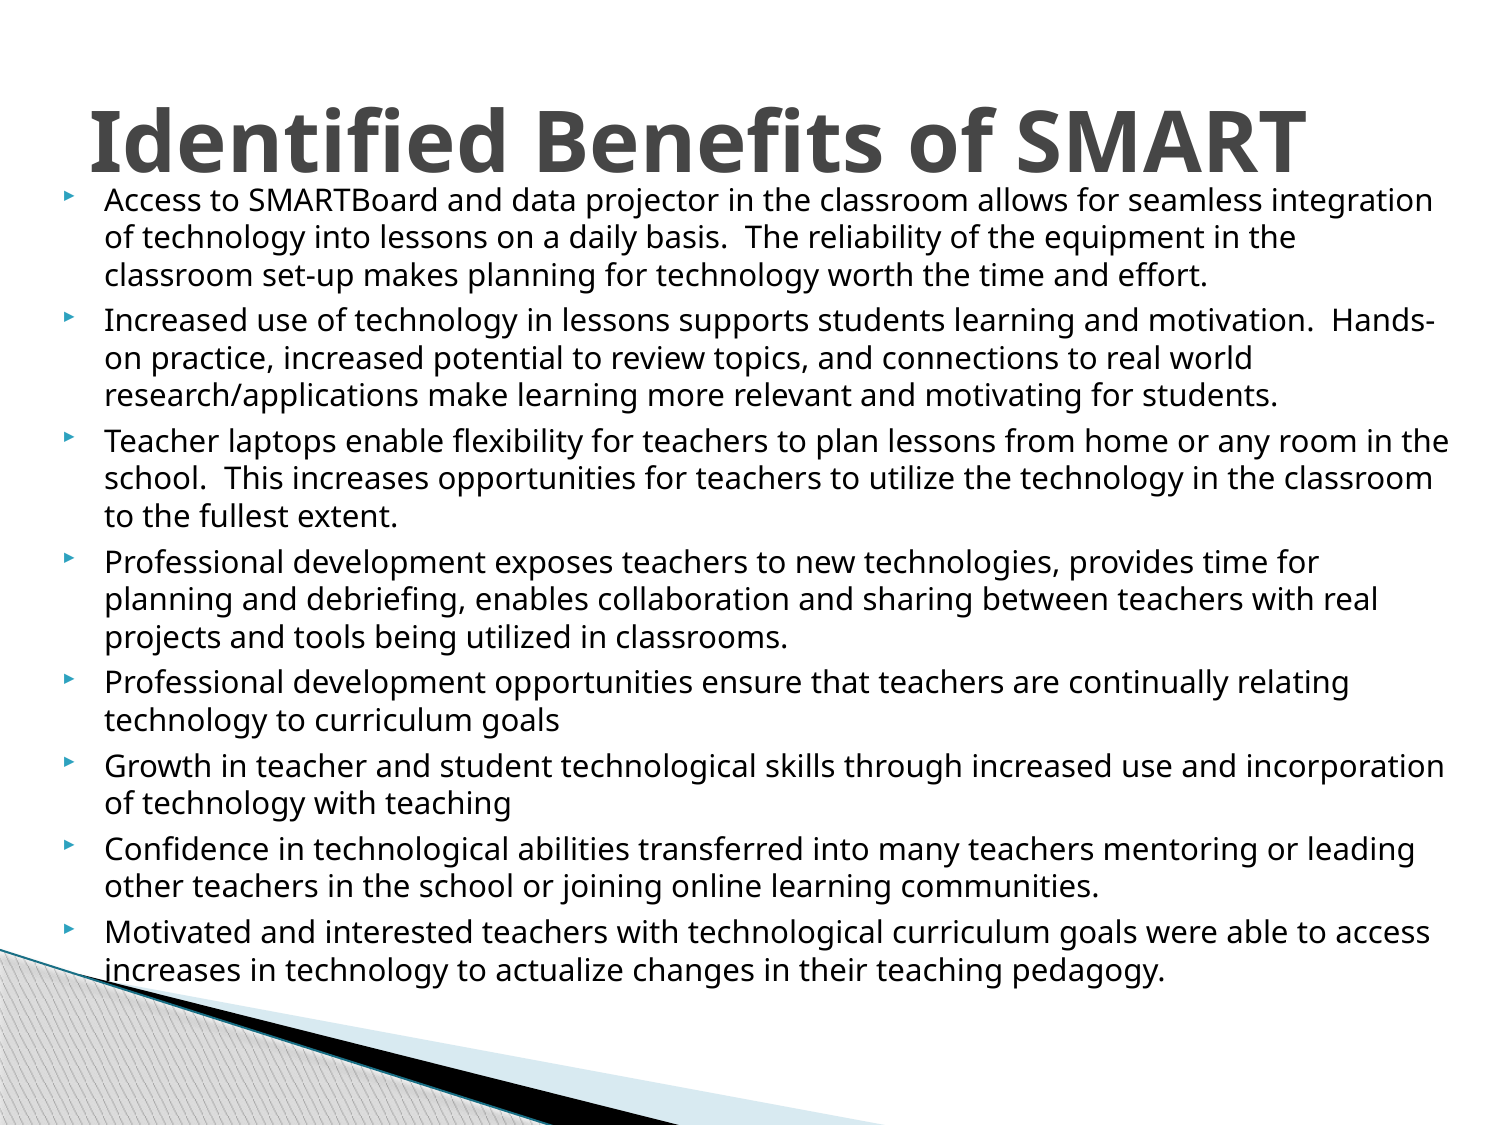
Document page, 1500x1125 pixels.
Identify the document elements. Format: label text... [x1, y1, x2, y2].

title Identified Benefits of SMART [75, 45, 1425, 233]
list Access to SMARTBoard and data projector in the classroom allows for seamless integration of technology into lessons on a daily basis. The reliability of the equipment in the classroom set-up makes planning for technology worth the time and effort. Increased use of technology in lessons supports students learning and motivation. Hands-on practice, increased potential to review topics, and connections to real world research/applications make learning more relevant and motivating for students. Teacher laptops enable flexibility for teachers to plan lessons from home or any room in the school. This increases opportunities for teachers to utilize the technology in the classroom to the fullest extent. Professional development exposes teachers to new technologies, provides time for planning and debriefing, enables collaboration and sharing between teachers with real projects and tools being utilized in classrooms. Professional development opportunities ensure that teachers are continually relating technology to curriculum goals Growth in teacher and student technological skills through increased use and incorporation of technology with teaching Confidence in technological abilities transferred into many teachers mentoring or leading other teachers in the school or joining online learning communities. Motivated and interested teachers with technological curriculum goals were able to access increases in technology to actualize changes in their teaching pedagogy. [29, 172, 1471, 916]
